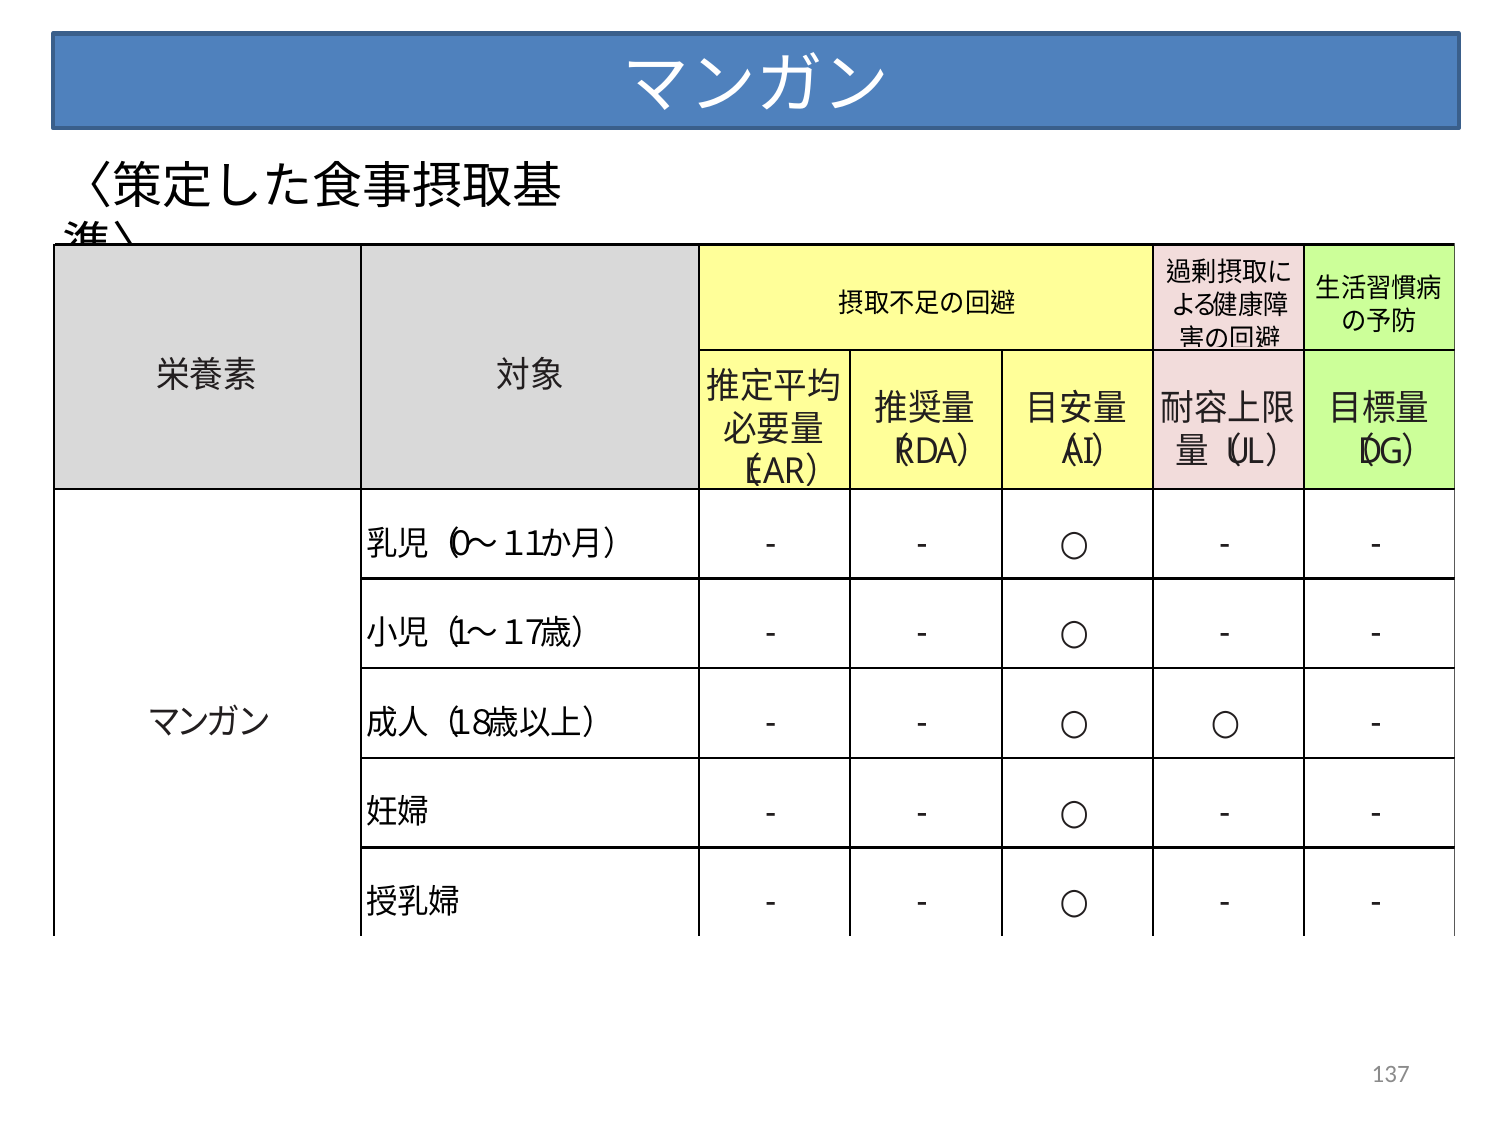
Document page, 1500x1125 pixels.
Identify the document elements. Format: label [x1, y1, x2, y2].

picture [52, 243, 1459, 941]
slide_number [1074, 1042, 1425, 1103]
text_box [51, 31, 1461, 130]
text_box [47, 146, 651, 282]
